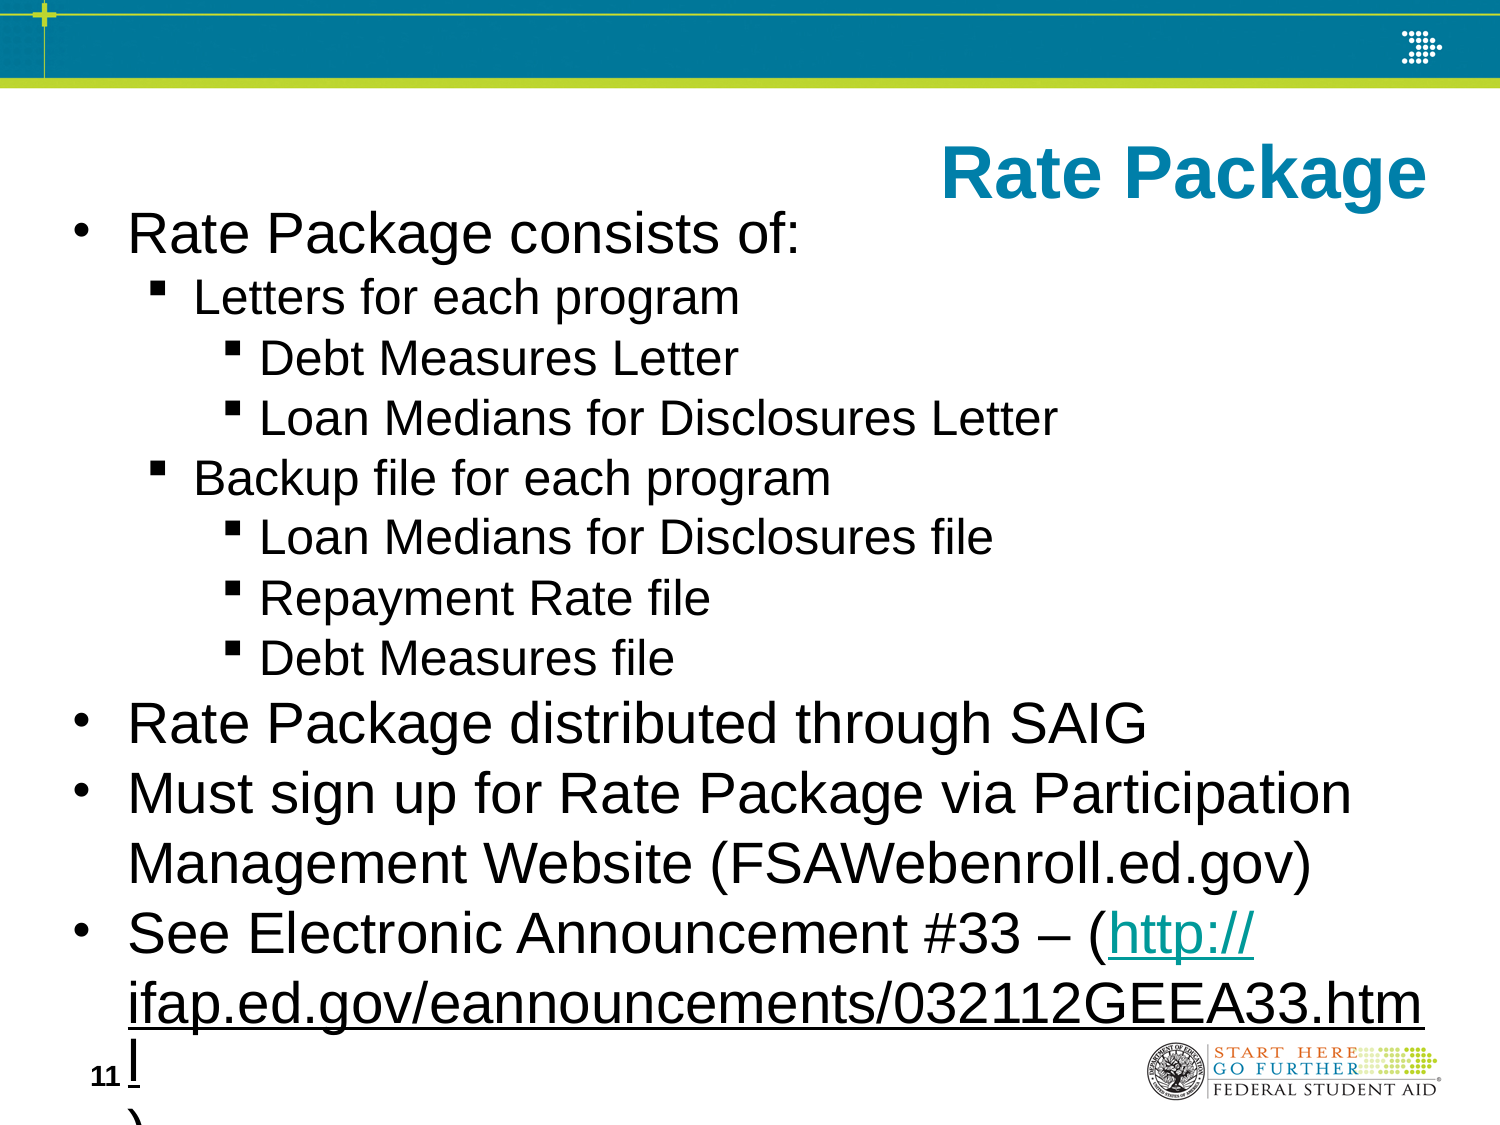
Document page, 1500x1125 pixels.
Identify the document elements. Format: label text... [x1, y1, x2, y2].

picture [0, 3, 1500, 26]
title Rate Package [56, 112, 1444, 187]
slide_number 11 [74, 1049, 388, 1125]
list Rate Package consists of: Letters for each program Debt Measures Letter Loan Medians for Disclosures Letter Backup file for each program Loan Medians for Disclosures file Repayment Rate file Debt Measures file Rate Package distributed through SAIG Must sign up for Rate Package via Participation Management Website (FSAWebenroll.ed.gov) See Electronic Announcement #33 – (http://ifap.ed.gov/eannouncements/032112GEEA33.html) [56, 187, 1444, 1125]
picture [1424, 32, 1428, 42]
picture [0, 78, 1500, 1125]
